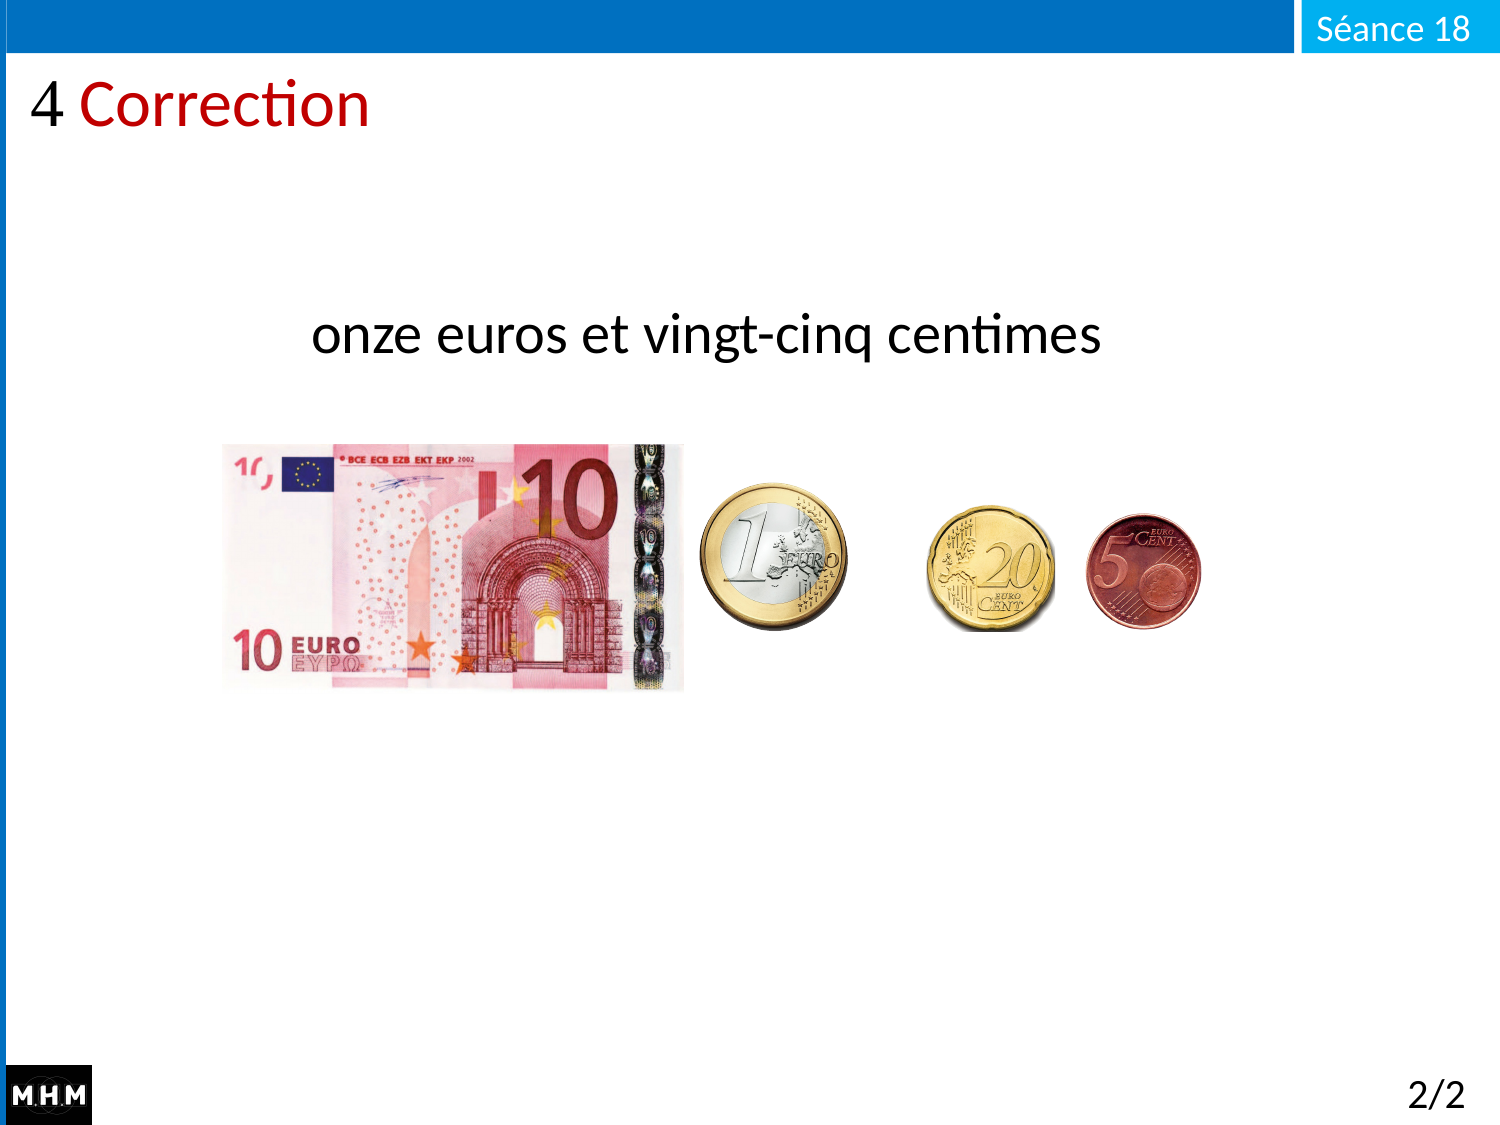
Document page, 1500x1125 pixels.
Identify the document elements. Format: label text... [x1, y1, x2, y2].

title  Correction [14, 60, 1391, 150]
picture [222, 444, 684, 694]
list 2/2 [1373, 1064, 1500, 1125]
text_box onze euros et vingt-cinq centimes [296, 287, 1275, 373]
picture [699, 482, 849, 632]
picture [6, 1065, 92, 1125]
picture [926, 504, 1056, 632]
picture [1085, 511, 1202, 632]
